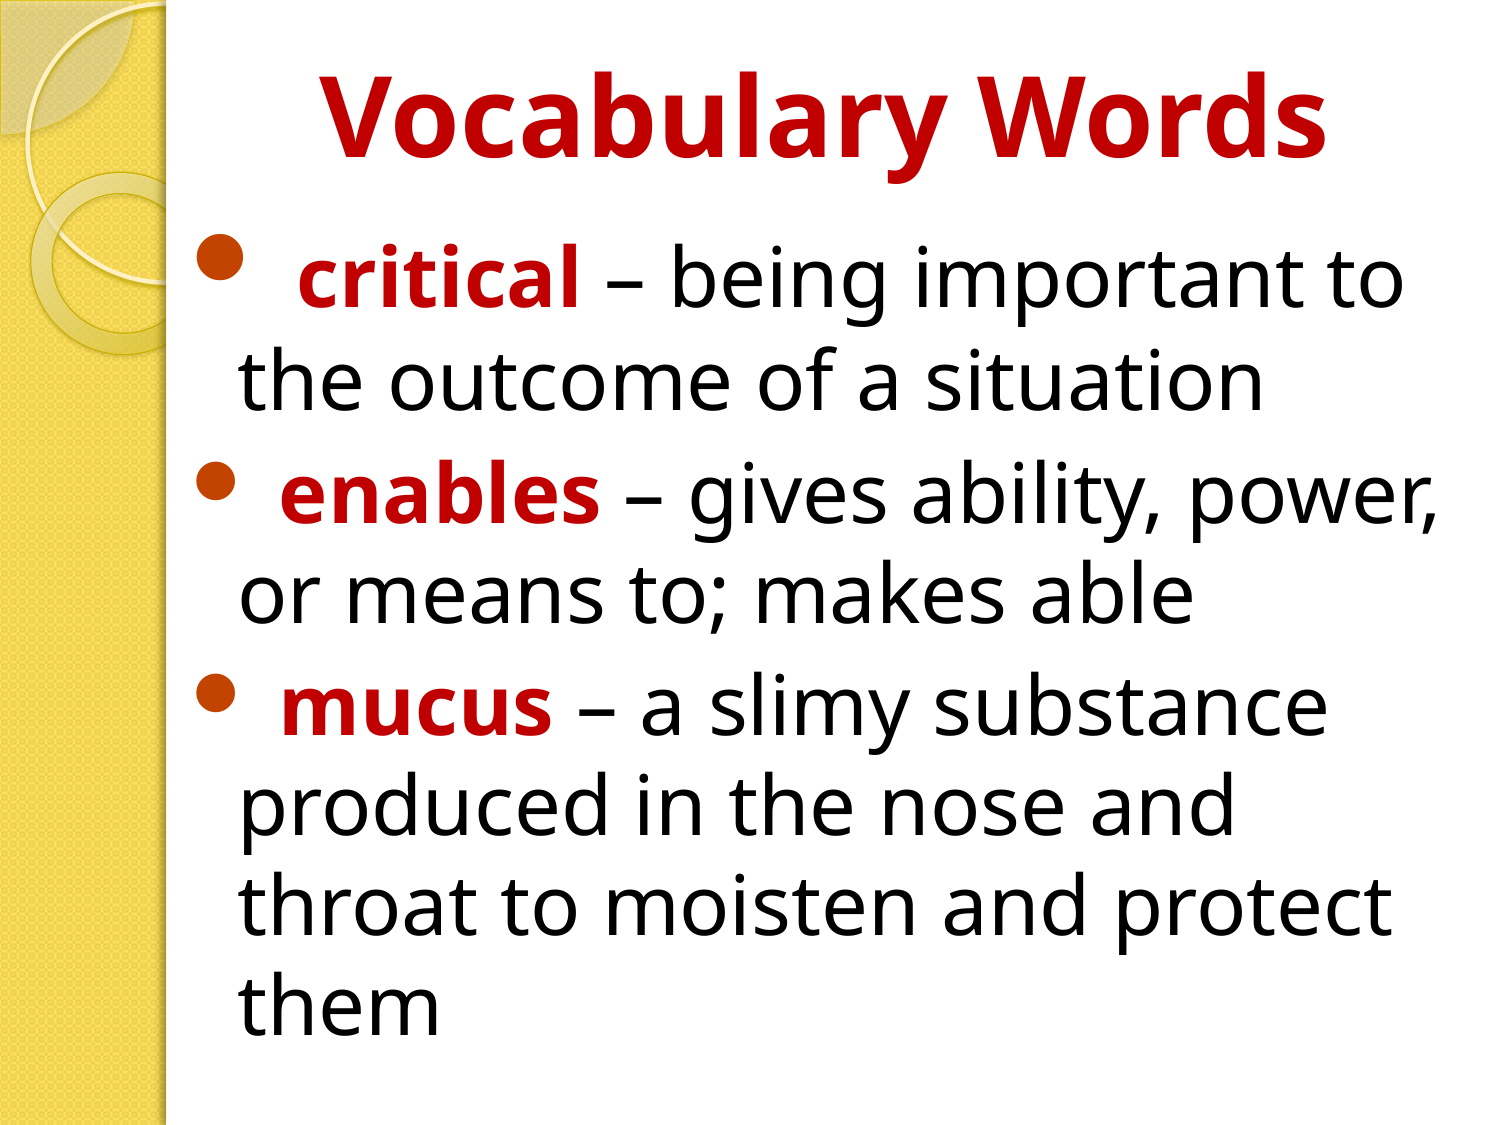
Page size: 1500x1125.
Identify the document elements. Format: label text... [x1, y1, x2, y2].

list critical – being important to the outcome of a situation enables – gives ability, power, or means to; makes able mucus – a slimy substance produced in the nose and throat to moisten and protect them [162, 200, 1475, 950]
title Vocabulary Words [237, 24, 1413, 200]
